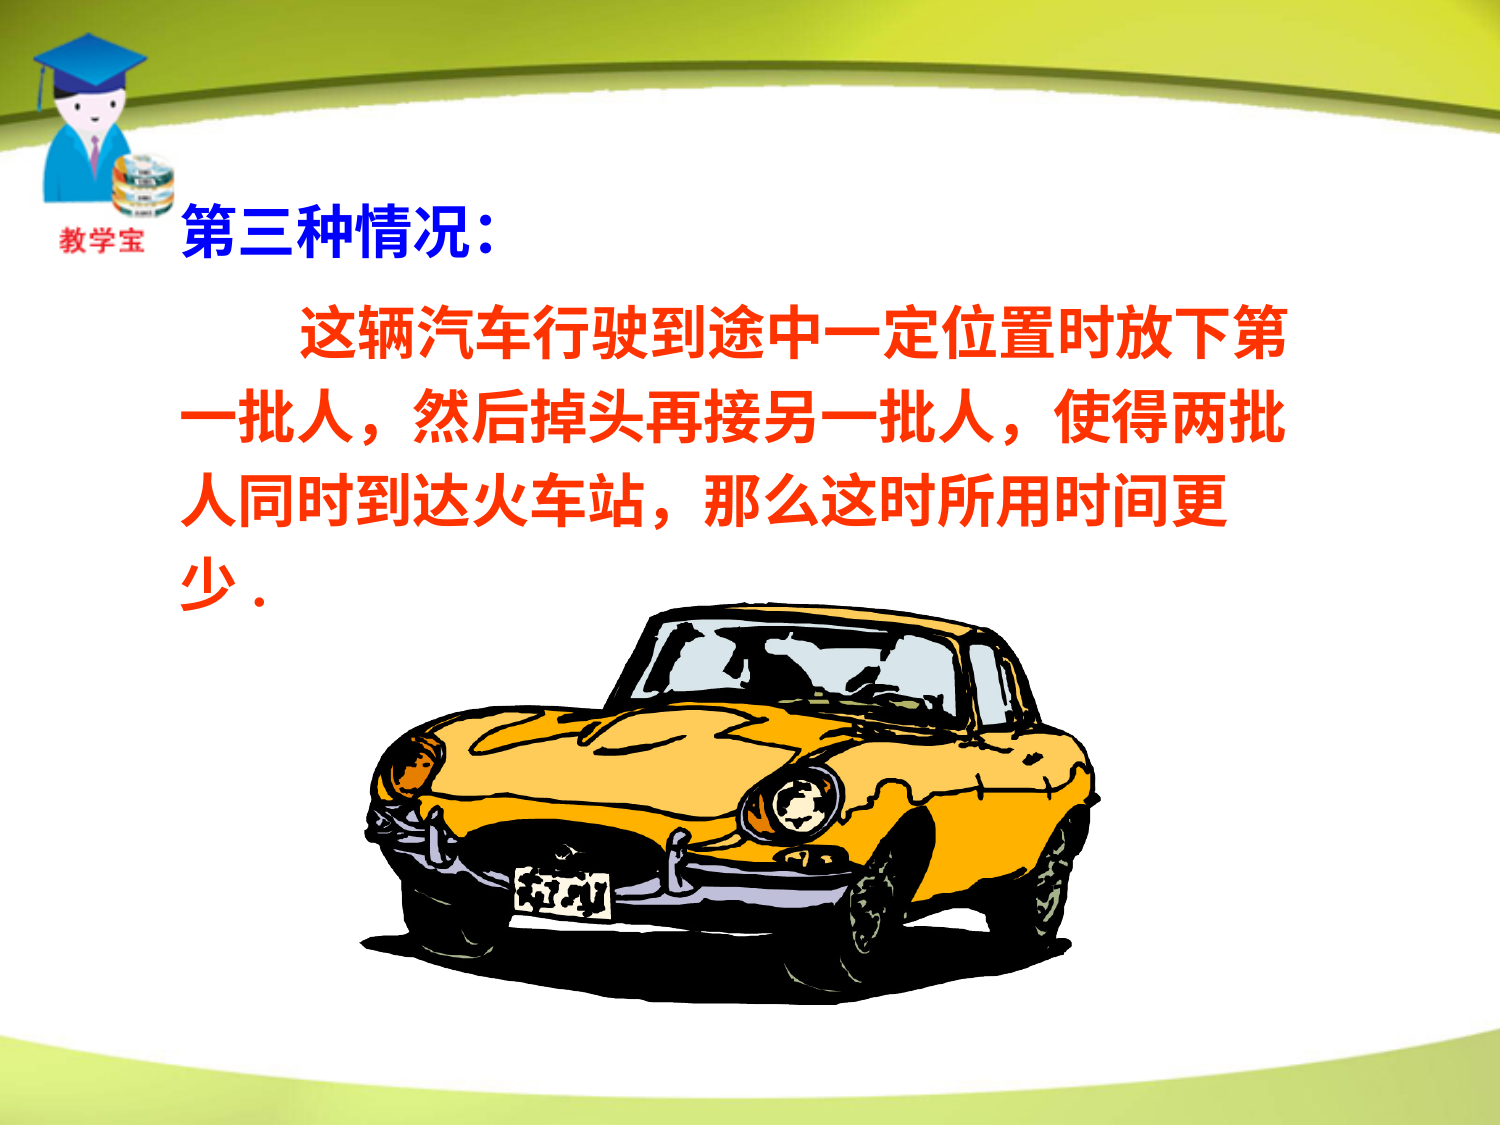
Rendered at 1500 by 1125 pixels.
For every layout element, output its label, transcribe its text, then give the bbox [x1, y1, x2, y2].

text_box 第三种情况： 这辆汽车行驶到途中一定位置时放下第一批人，然后掉头再接另一批人，使得两批人同时到达火车站，那么这时所用时间更少. [165, 173, 1317, 626]
picture [0, 0, 1500, 1125]
